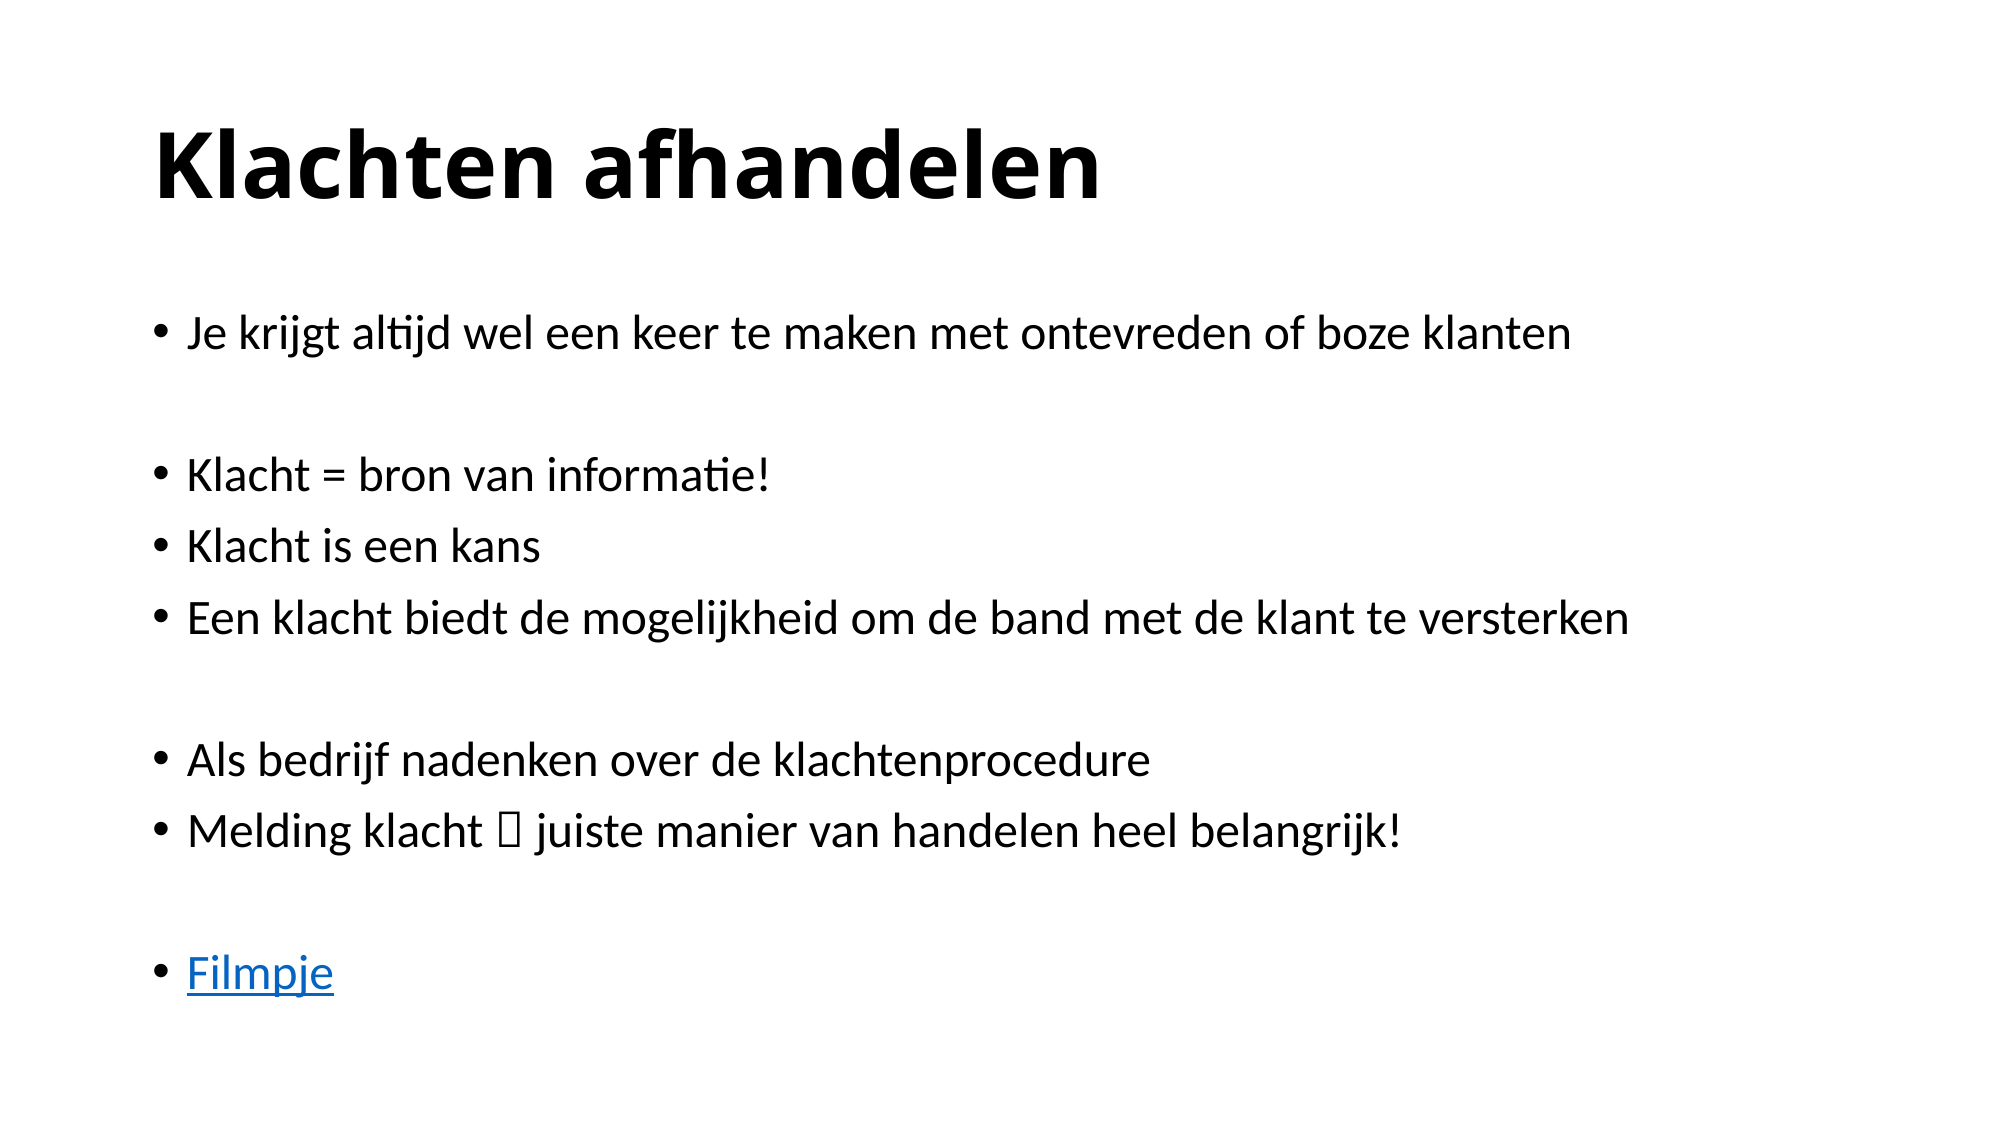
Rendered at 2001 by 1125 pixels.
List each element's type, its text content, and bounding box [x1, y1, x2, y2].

list Je krijgt altijd wel een keer te maken met ontevreden of boze klanten Klacht = bron van informatie! Klacht is een kans Een klacht biedt de mogelijkheid om de band met de klant te versterken Als bedrijf nadenken over de klachtenprocedure Melding klacht  juiste manier van handelen heel belangrijk! Filmpje [137, 299, 1863, 1014]
title Klachten afhandelen [137, 59, 1863, 278]
